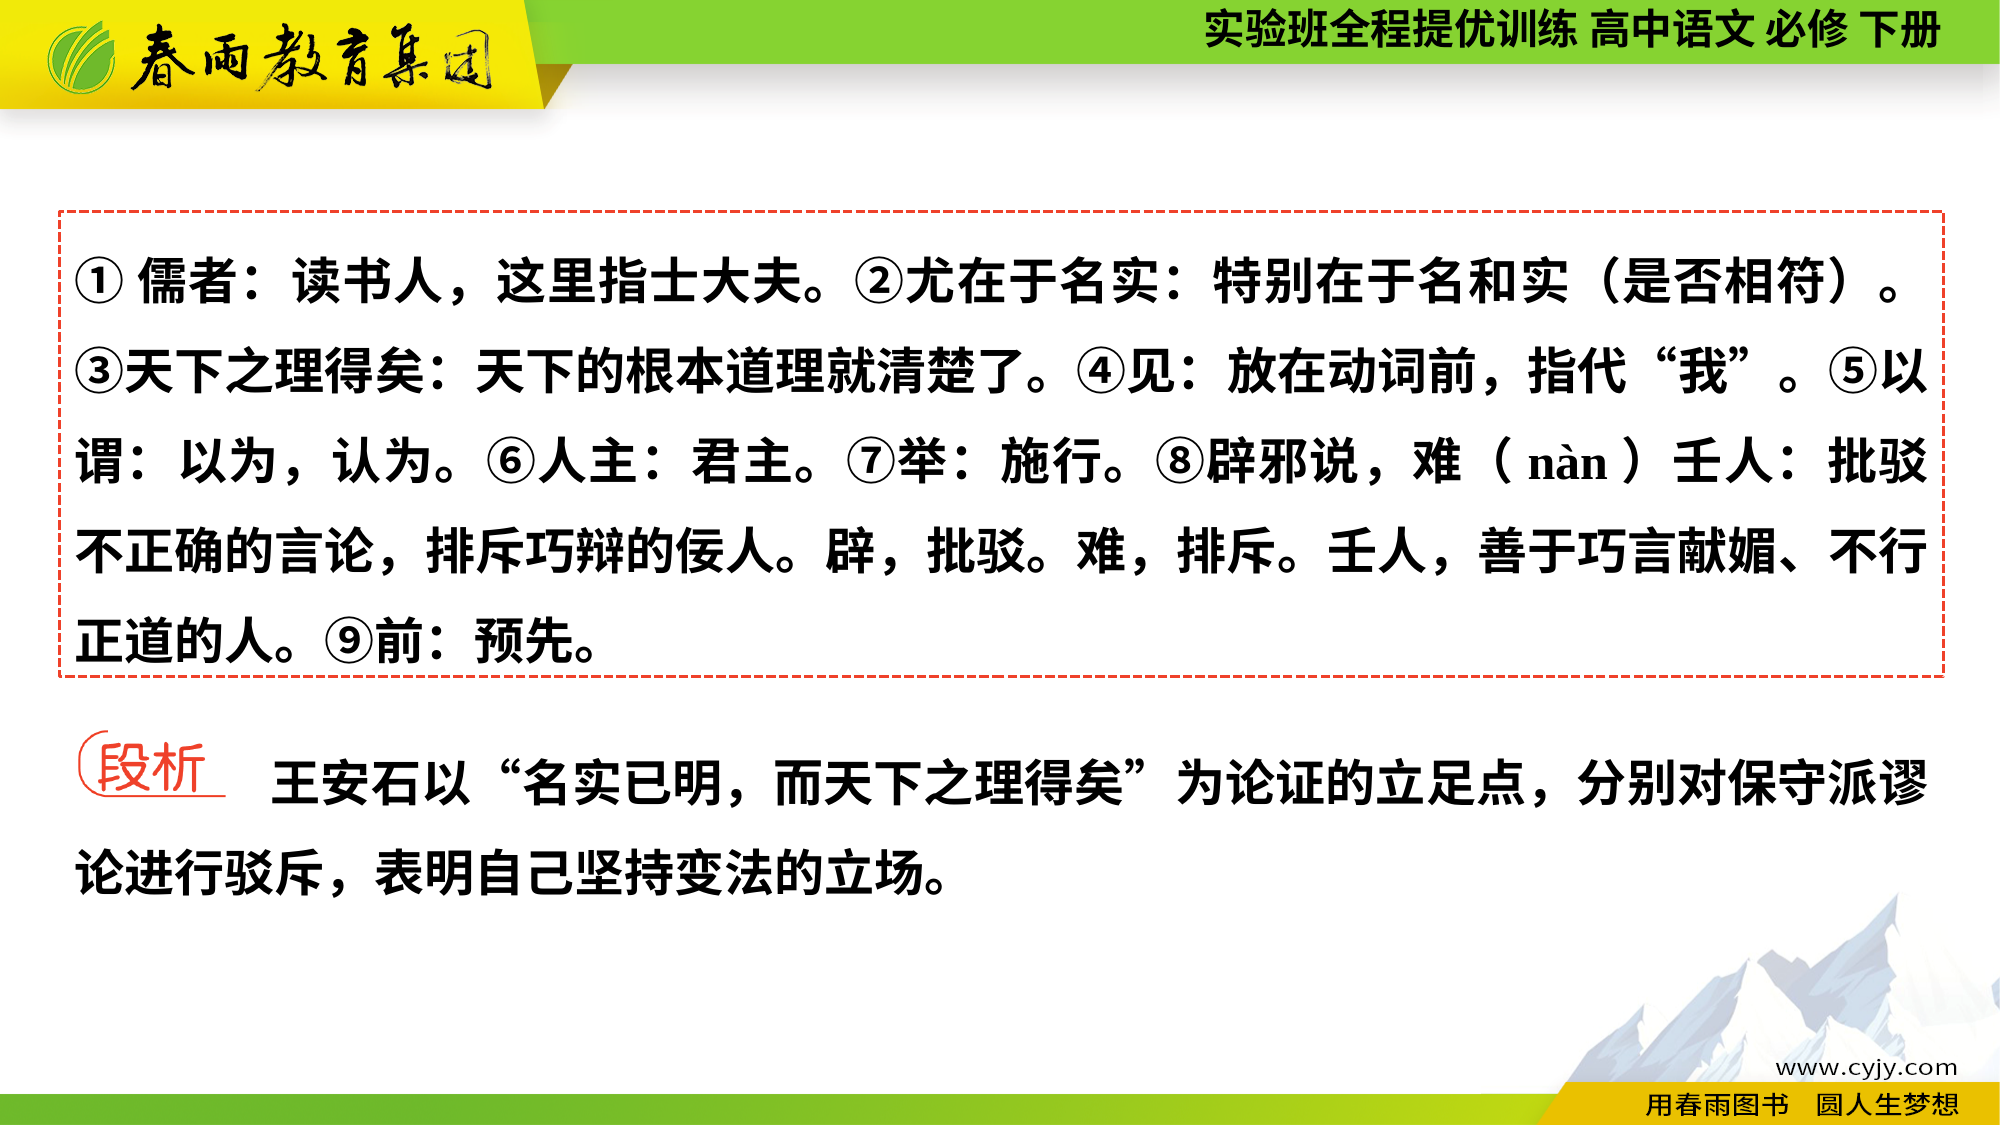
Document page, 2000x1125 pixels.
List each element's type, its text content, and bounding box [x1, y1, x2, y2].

text_box 王安石以“名实已明，而天下之理得矣”为论证的立足点，分别对保守派谬论进行驳斥，表明自己坚持变法的立场。 [59, 714, 1944, 910]
text_box ①儒者：读书人，这里指士大夫。②尤在于名实：特别在于名和实（是否相符）。③天下之理得矣：天下的根本道理就清楚了。④见：放在动词前，指代“我”。⑤以谓：以为，认为。⑥人主：君主。⑦举：施行。⑧辟邪说，难（nàn）壬人：批驳不正确的言论，排斥巧辩的佞人。辟，批驳。难，排斥。壬人，善于巧言献媚、不行正道的人。⑨前：预先。 [59, 211, 1944, 677]
picture [0, 0, 2000, 1125]
